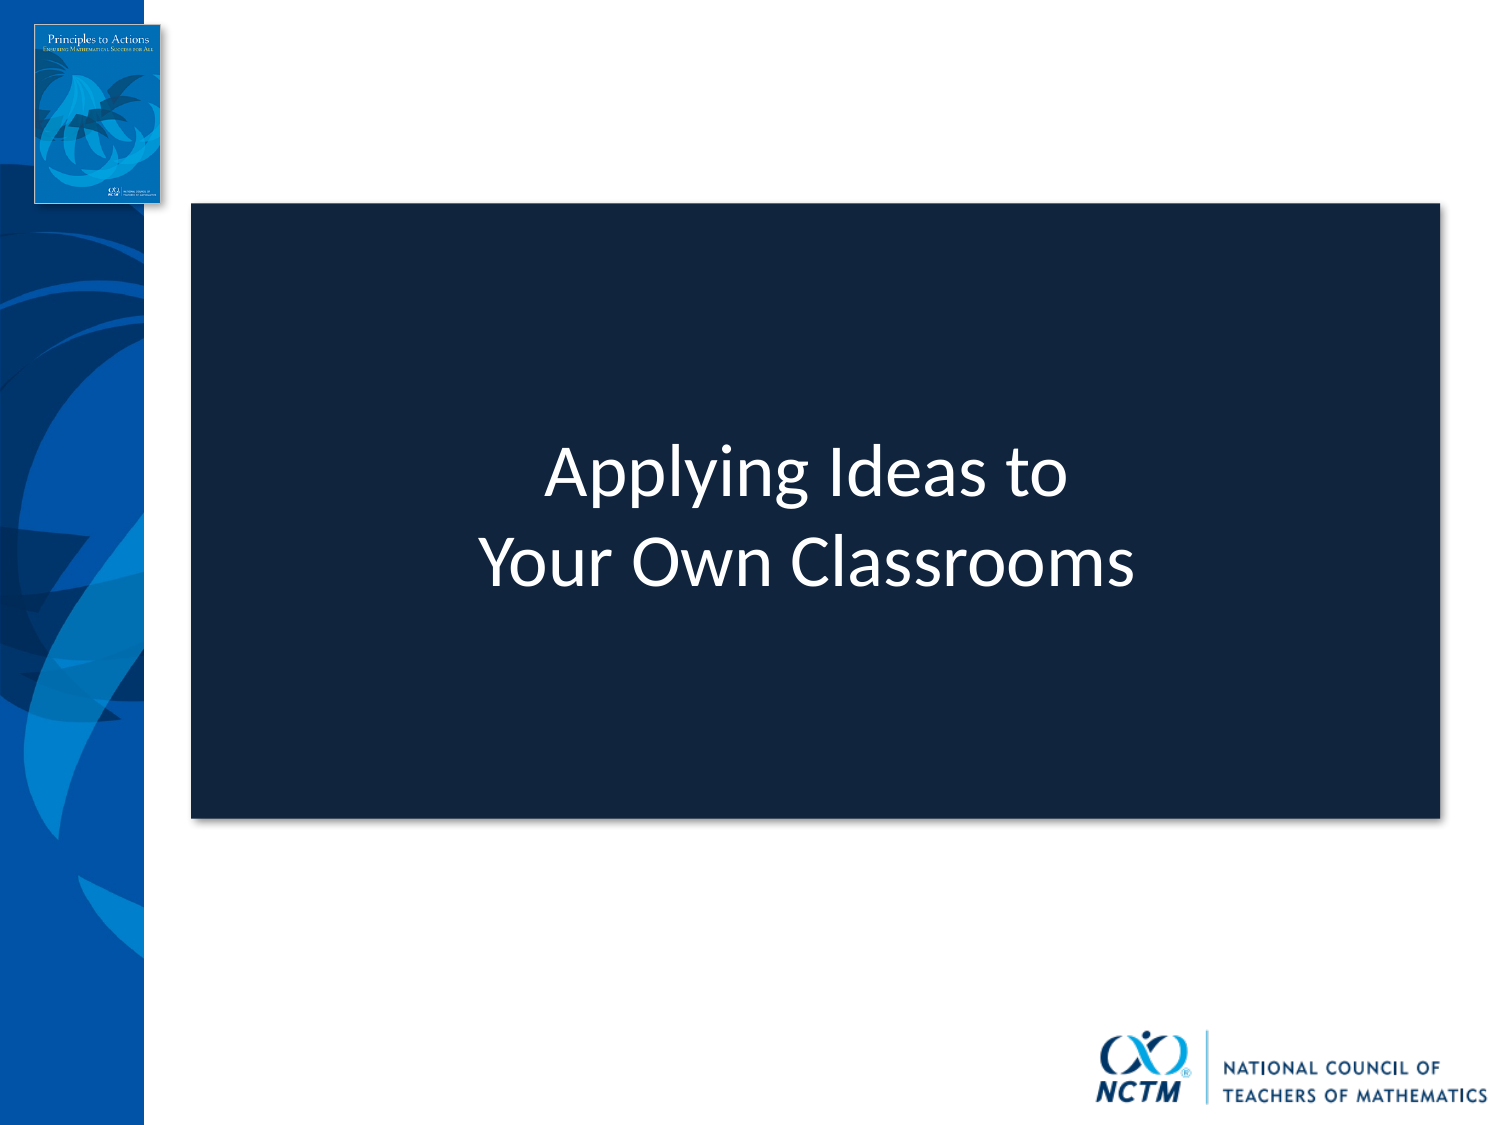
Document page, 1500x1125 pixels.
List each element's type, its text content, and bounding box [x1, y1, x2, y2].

picture [0, 0, 144, 1125]
picture [35, 25, 160, 203]
list Applying Ideas to Your Own Classrooms [191, 203, 1441, 819]
